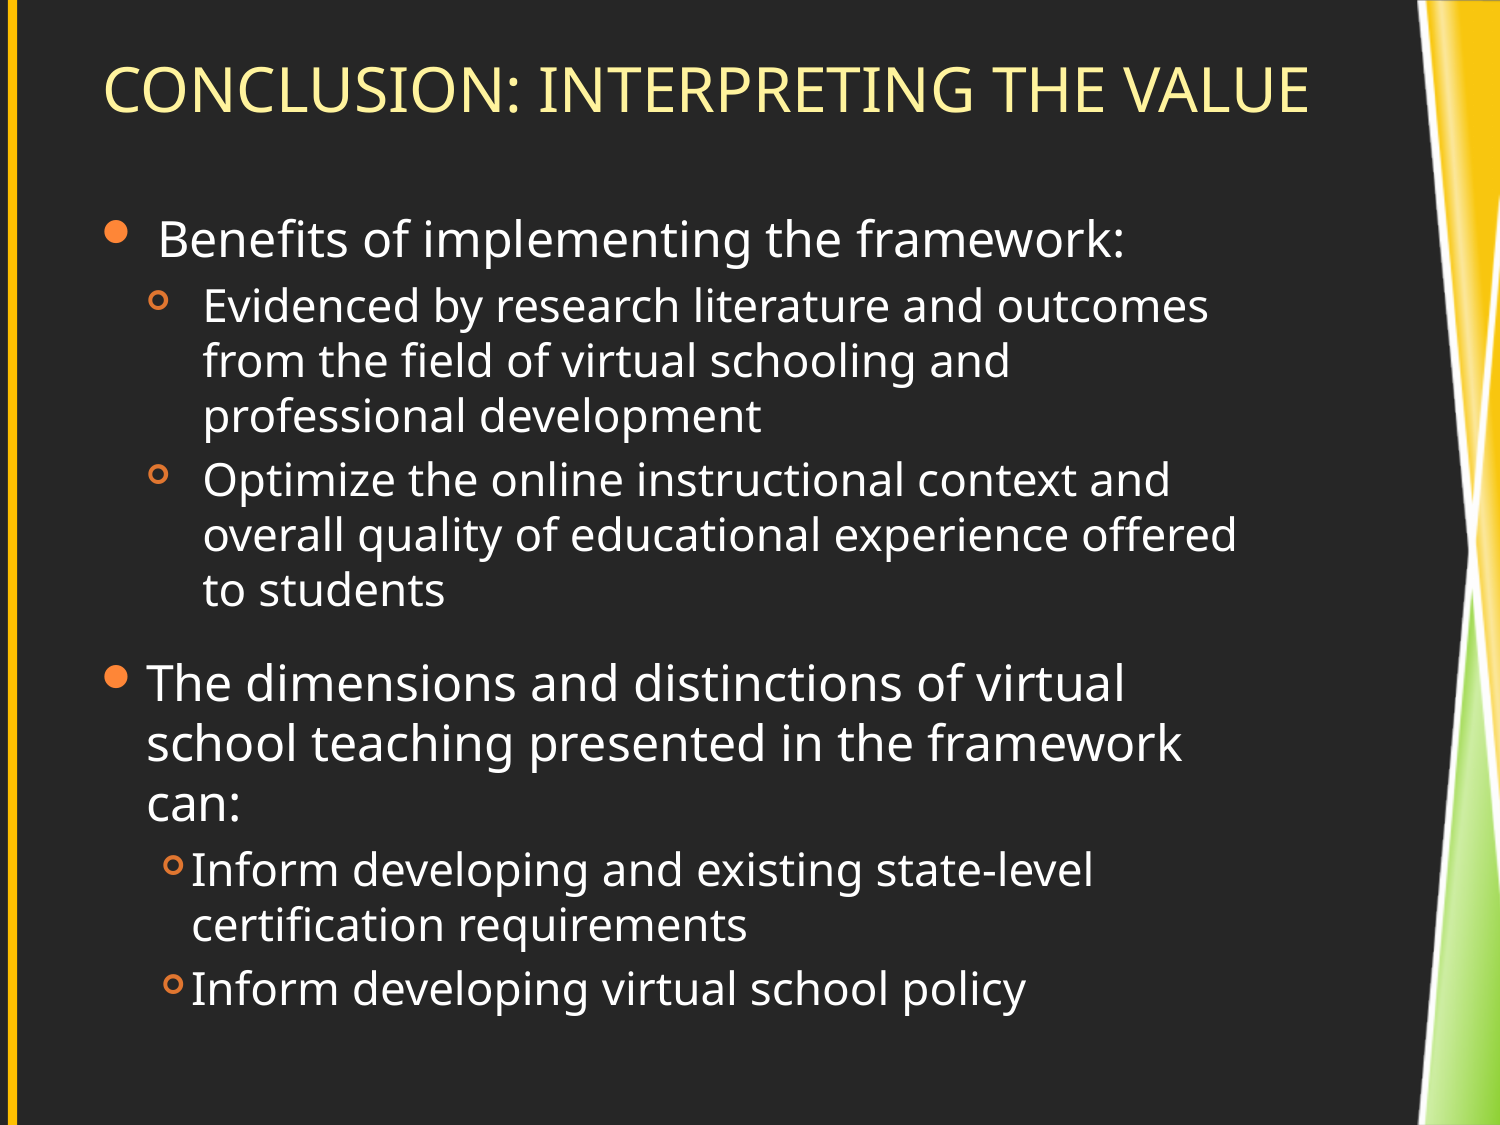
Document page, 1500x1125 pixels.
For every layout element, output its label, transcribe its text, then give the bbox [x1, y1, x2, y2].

title Conclusion: Interpreting the Value [87, 12, 1425, 163]
list Benefits of implementing the framework: Evidenced by research literature and outcomes from the field of virtual schooling and professional development Optimize the online instructional context and overall quality of educational experience offered to students The dimensions and distinctions of virtual school teaching presented in the framework can: Inform developing and existing state-level certification requirements Inform developing virtual school policy [75, 200, 1300, 1062]
picture [1418, 1, 1500, 1124]
